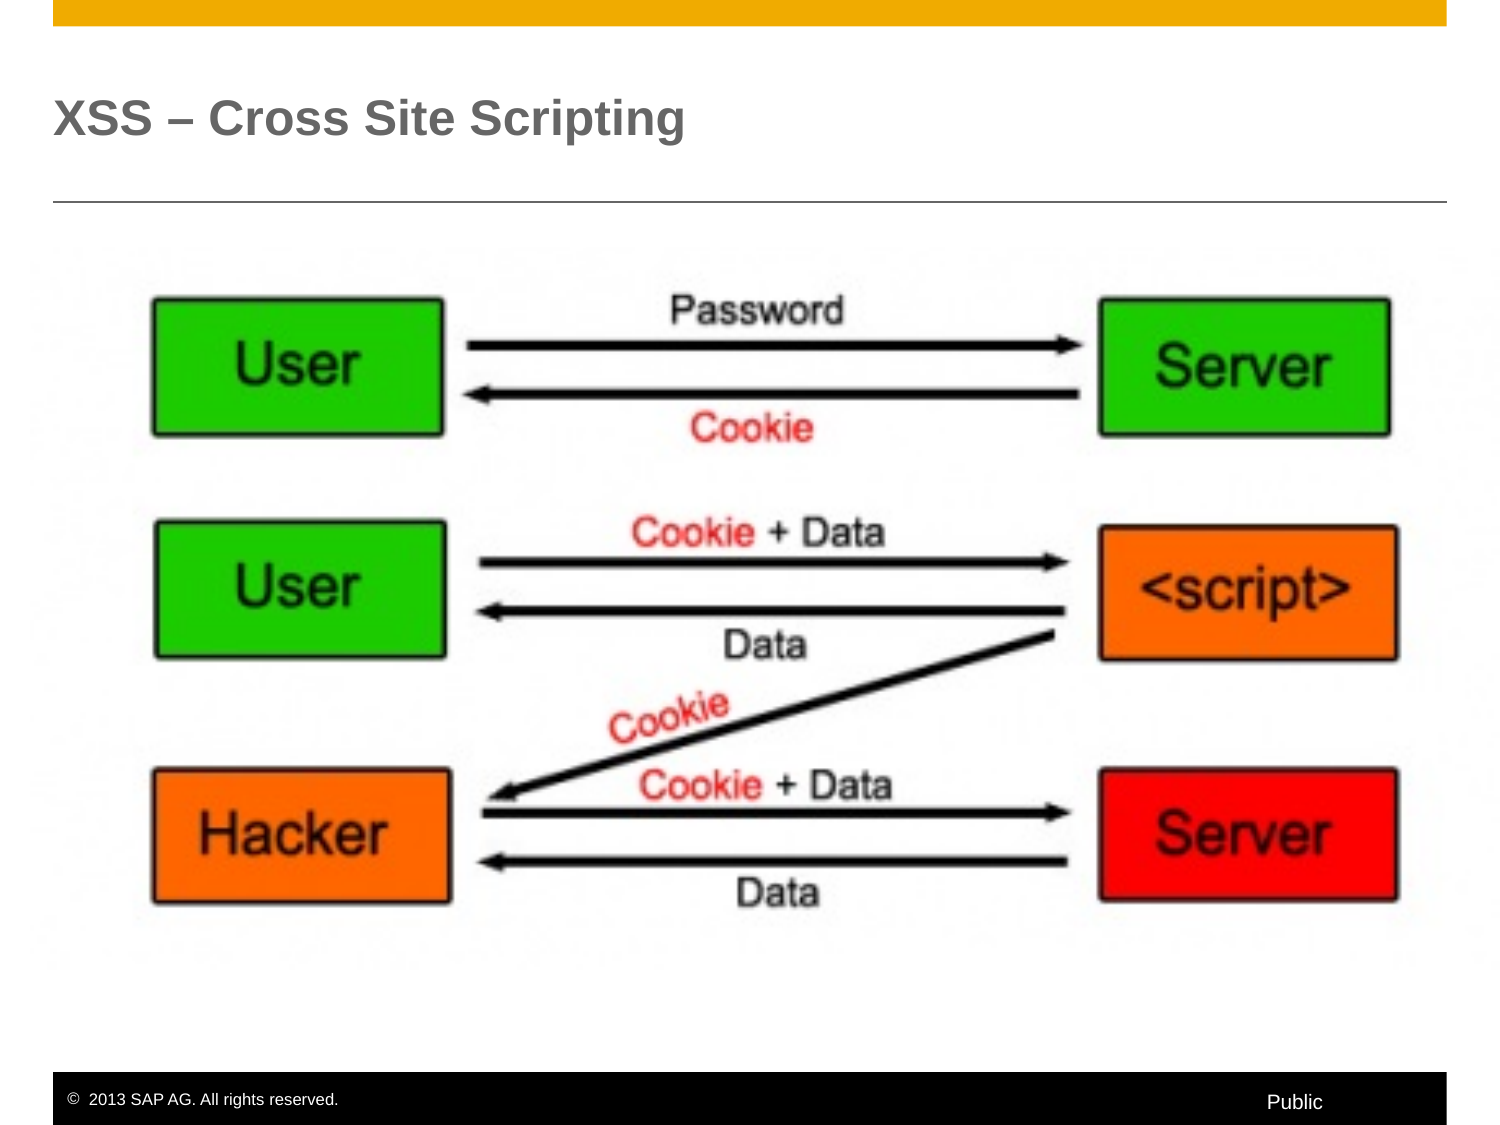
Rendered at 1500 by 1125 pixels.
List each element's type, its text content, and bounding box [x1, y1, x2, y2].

title XSS – Cross Site Scripting [53, 53, 1447, 178]
picture [29, 247, 1500, 970]
